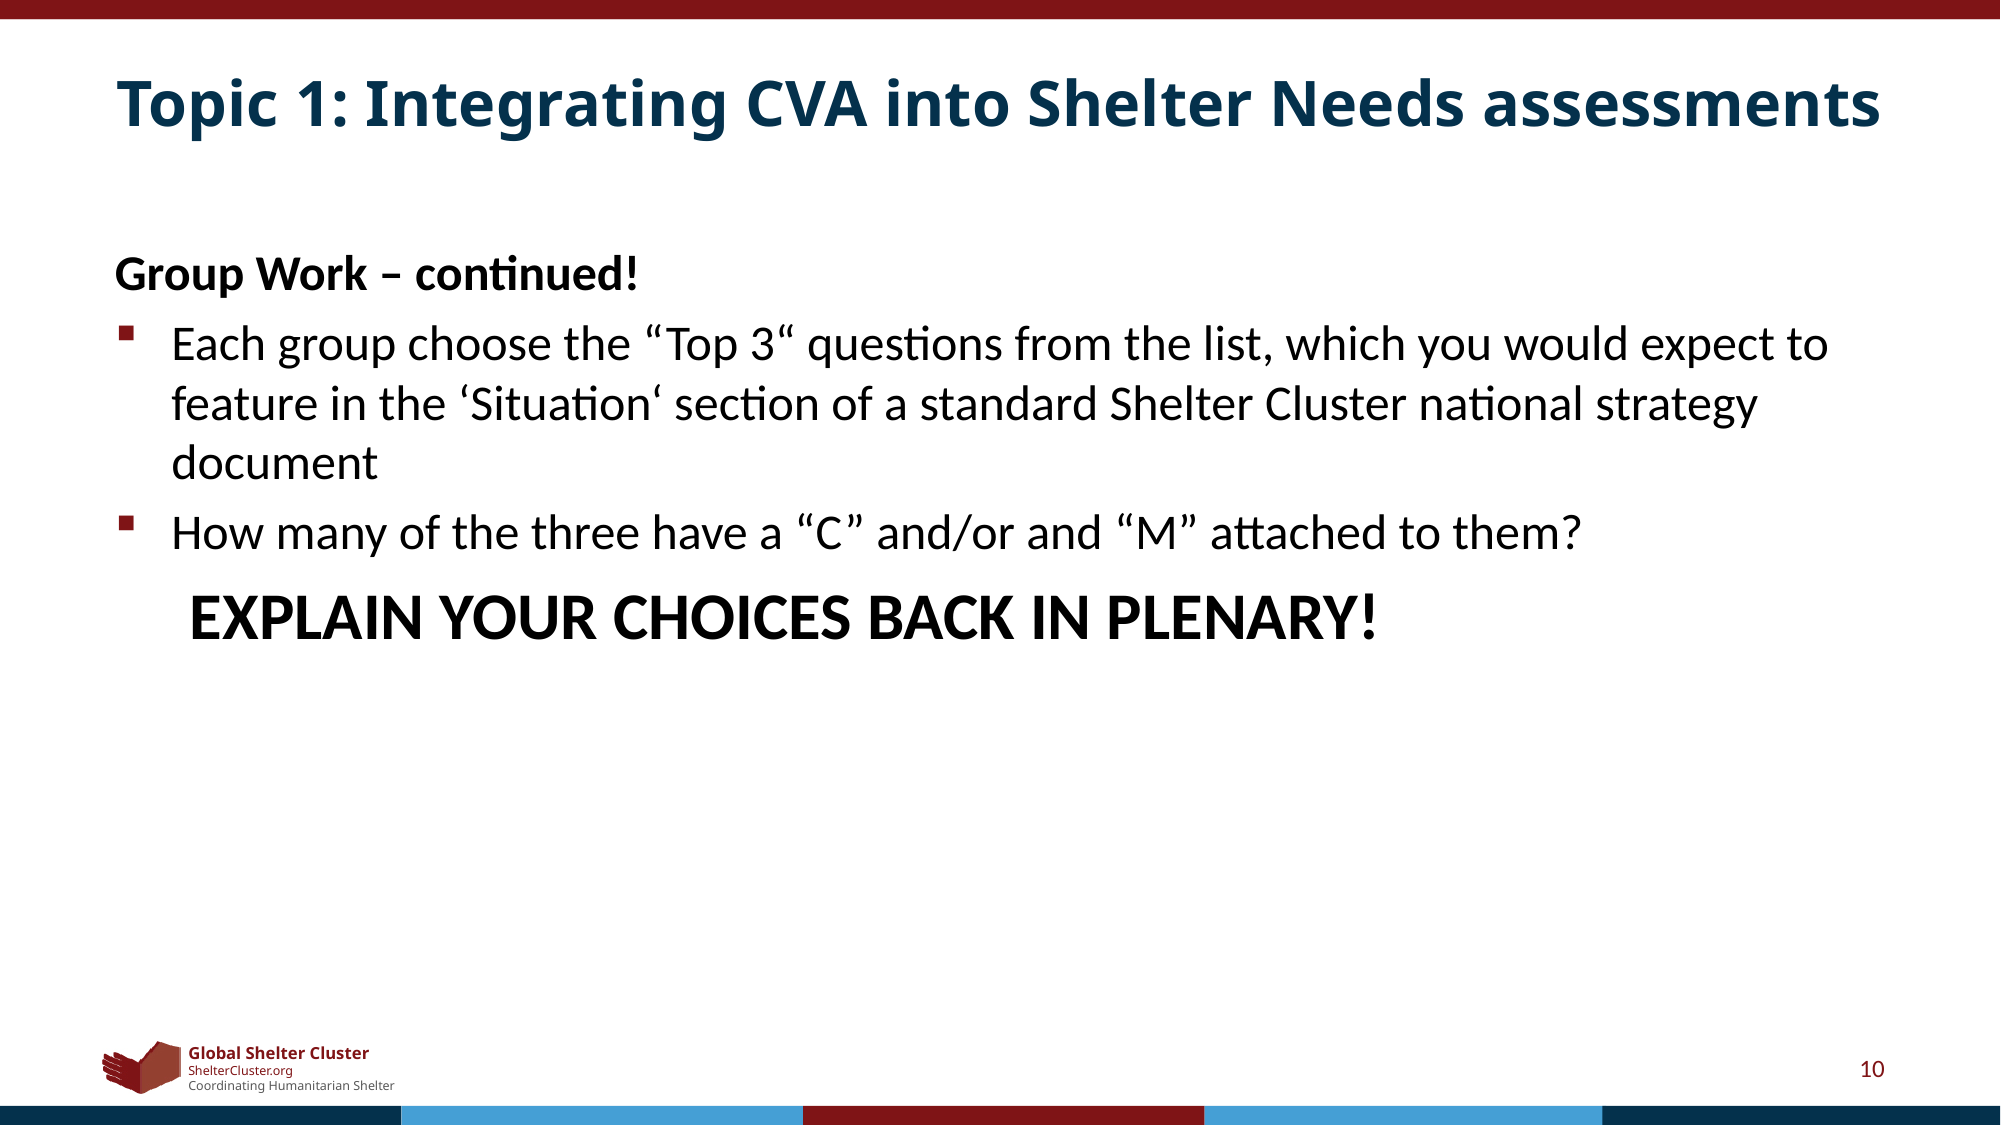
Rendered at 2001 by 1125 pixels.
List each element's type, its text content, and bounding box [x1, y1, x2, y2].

title Topic 1: Integrating CVA into Shelter Needs assessments [99, 45, 1900, 232]
slide_number 10 [1433, 1037, 1900, 1098]
picture [102, 1041, 181, 1094]
list Group Work – continued! Each group choose the “Top 3“ questions from the list, which you would expect to feature in the ‘Situation‘ section of a standard Shelter Cluster national strategy document How many of the three have a “C” and/or and “M” attached to them? EXPLAIN YOUR CHOICES BACK IN PLENARY! [99, 232, 1900, 975]
